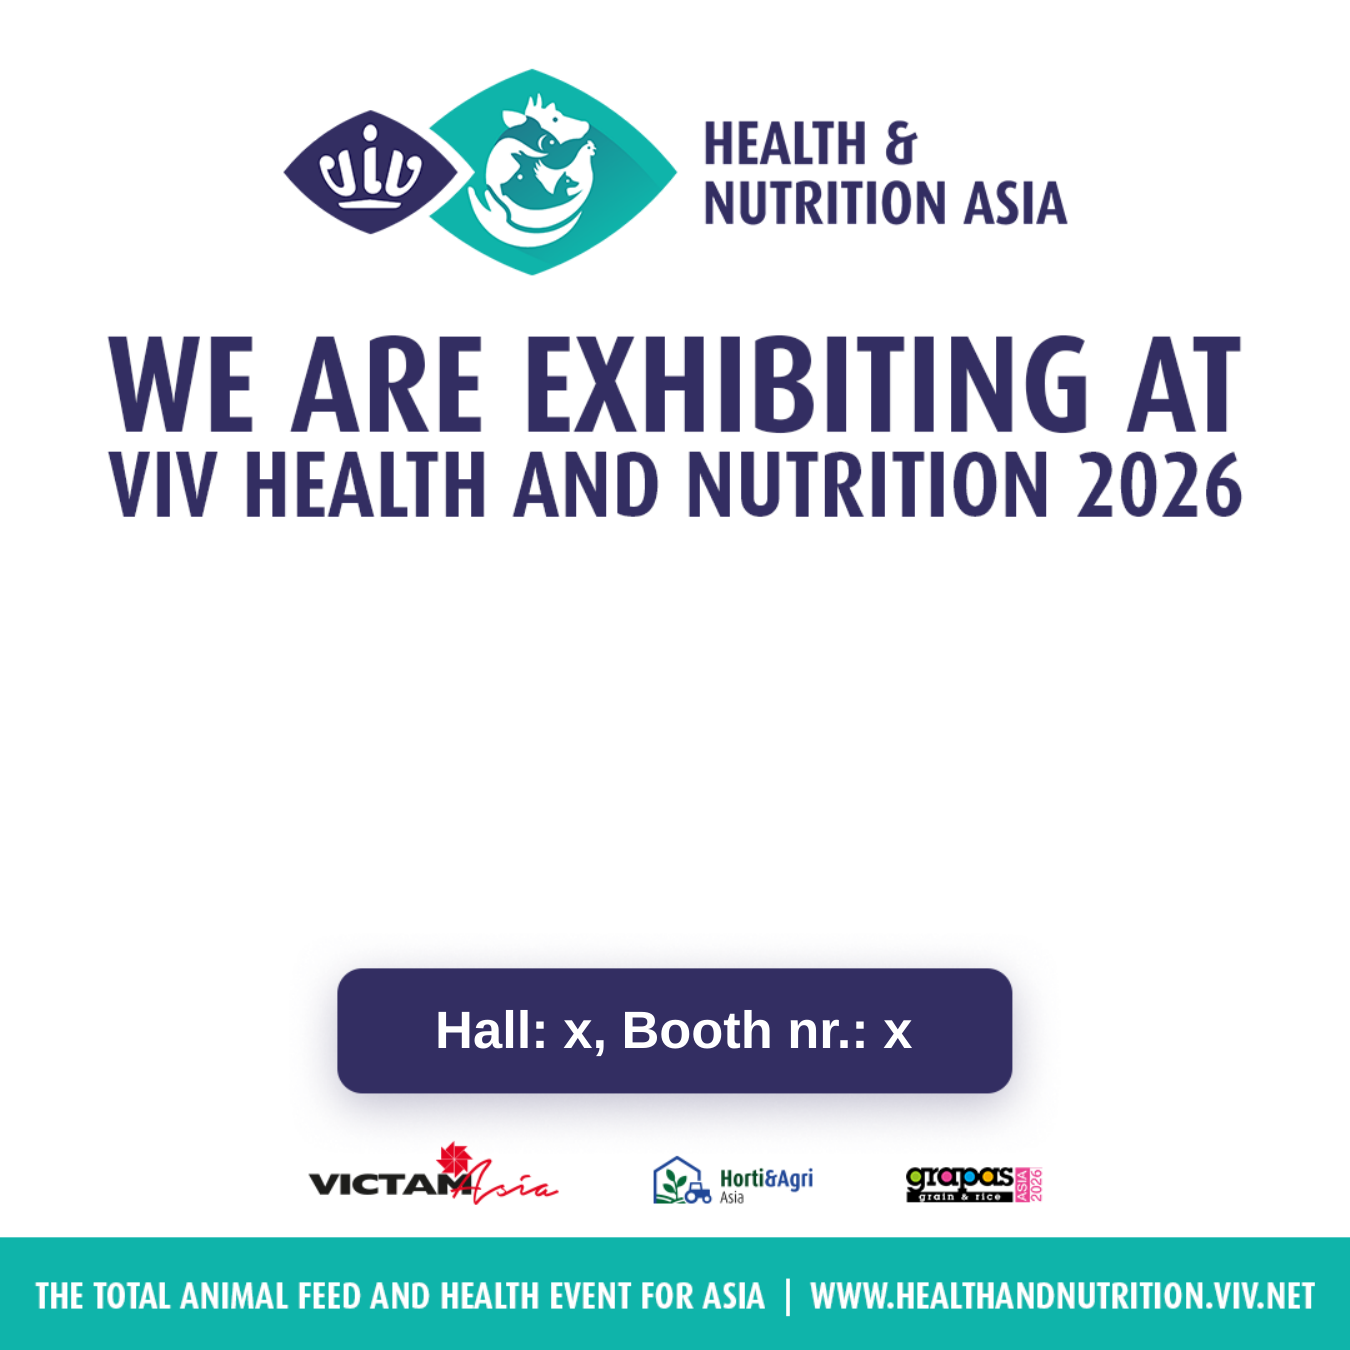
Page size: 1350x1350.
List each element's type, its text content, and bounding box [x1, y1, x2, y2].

picture [0, 0, 1350, 1350]
list Hall: x, Booth nr.: x [338, 970, 1010, 1094]
